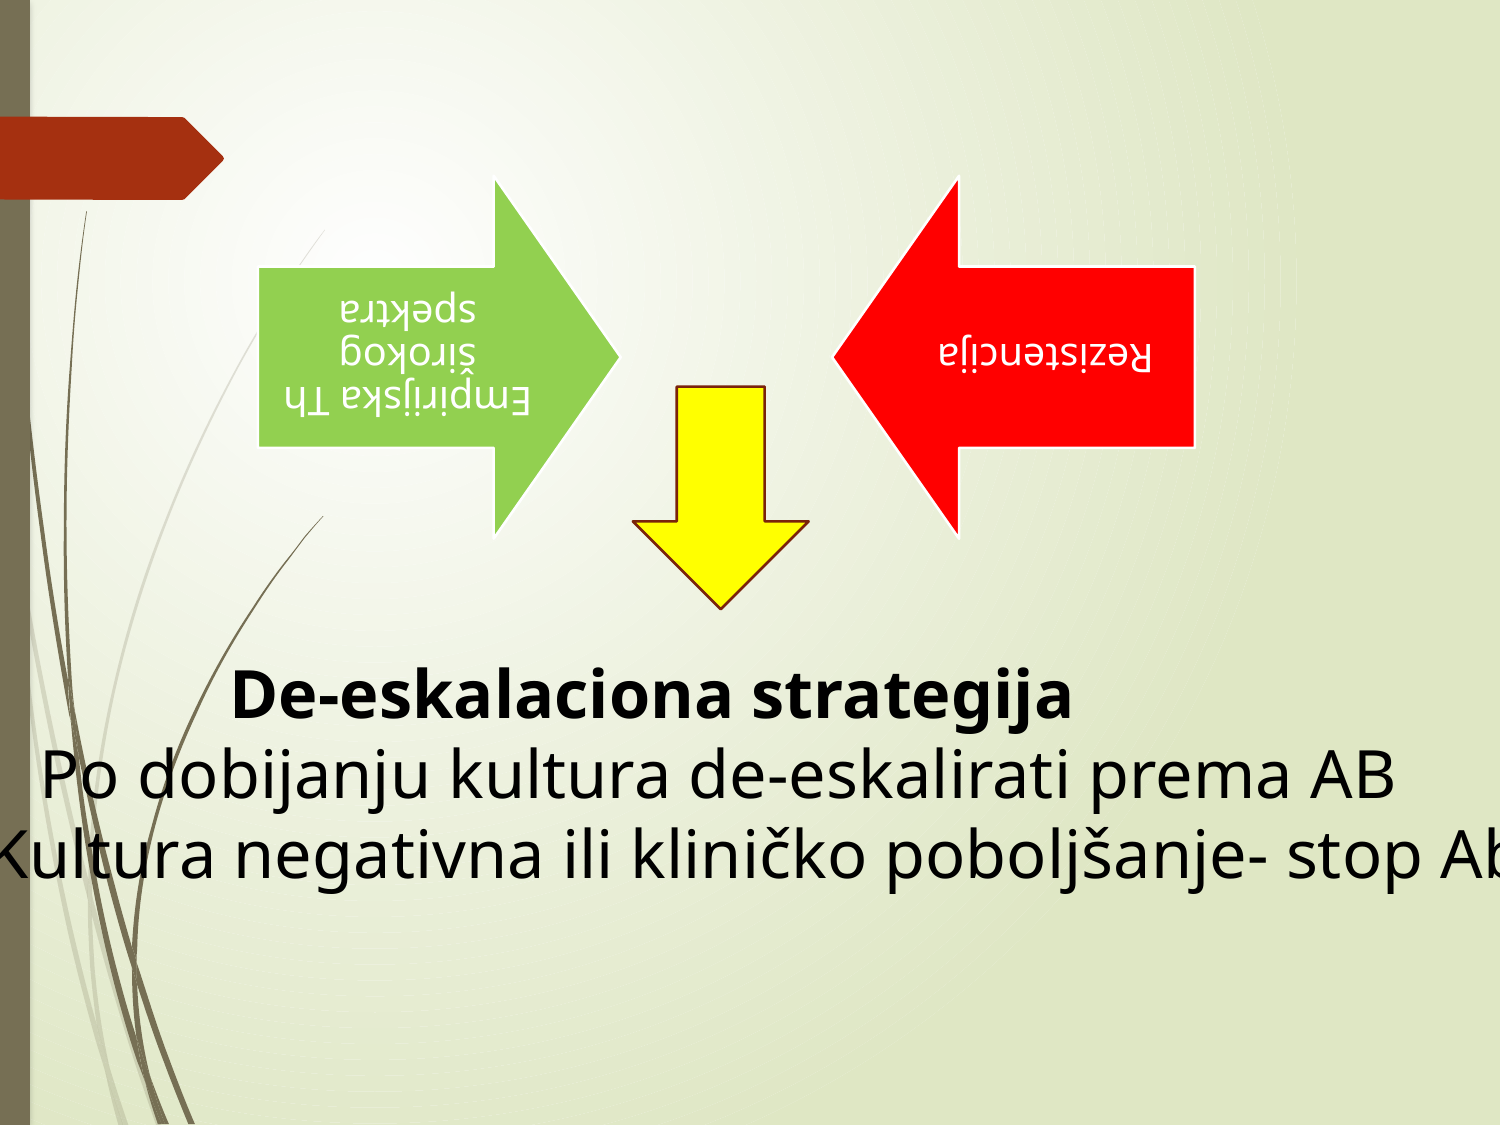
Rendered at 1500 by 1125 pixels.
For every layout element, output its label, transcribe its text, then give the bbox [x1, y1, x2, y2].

text_box [658, 549, 783, 611]
text_box De-eskalaciona strategija Po dobijanju kultura de-eskalirati prema AB Kultura negativna ili kliničko poboljšanje- stop Ab [0, 644, 1500, 900]
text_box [257, 175, 1247, 540]
